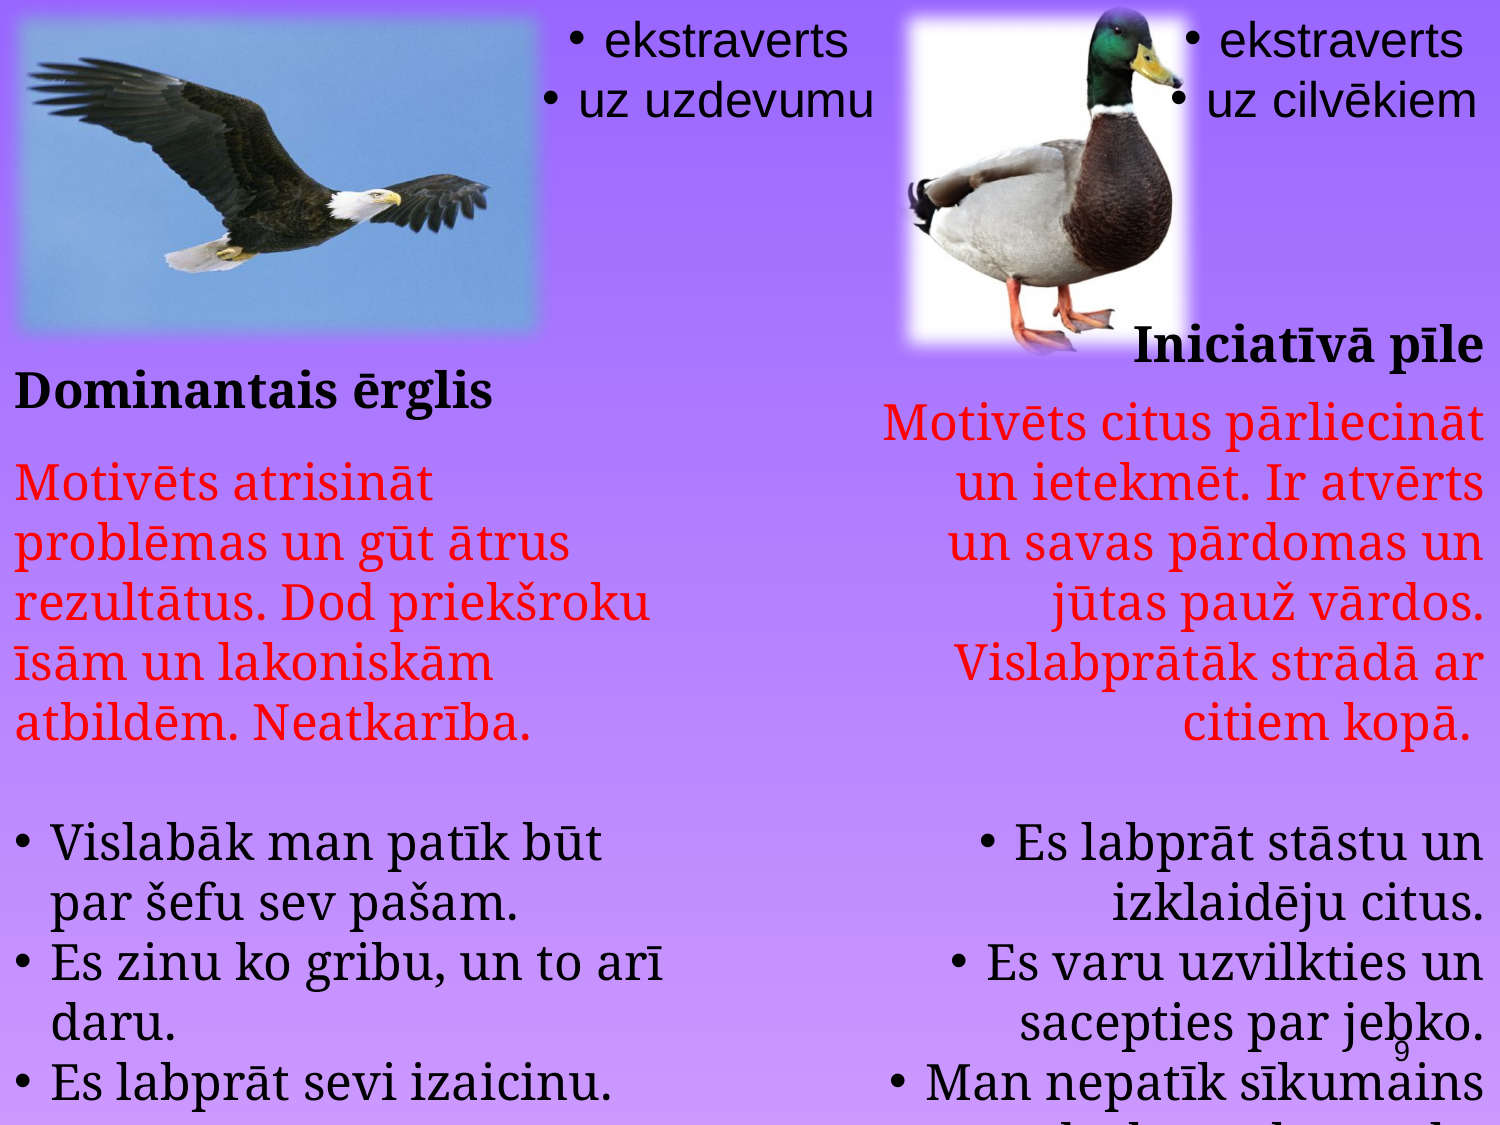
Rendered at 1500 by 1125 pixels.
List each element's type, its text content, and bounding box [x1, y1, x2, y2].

text_box ekstraverts uz uzdevumu [556, 0, 888, 135]
picture [0, 0, 556, 352]
picture [890, 0, 1205, 363]
text_box Motivēts citus pārliecināt un ietekmēt. Ir atvērts un savas pārdomas un jūtas pauž vārdos. Vislabprātāk strādā ar citiem kopā. Es labprāt stāstu un izklaidēju citus. Es varu uzvilkties un sacepties par jebko. Man nepatīk sīkumains darbs un kontrole. [867, 382, 1500, 1125]
text_box Dominantais ērglis [0, 351, 598, 427]
text_box Iniciatīvā pīle [867, 304, 1500, 380]
text_box ekstraverts uz cilvēkiem [1206, 0, 1500, 135]
text_box Motivēts atrisināt problēmas un gūt ātrus rezultātus. Dod priekšroku īsām un lakoniskām atbildēm. Neatkarība. Vislabāk man patīk būt par šefu sev pašam. Es zinu ko gribu, un to arī daru. Es labprāt sevi izaicinu. [0, 443, 703, 1119]
